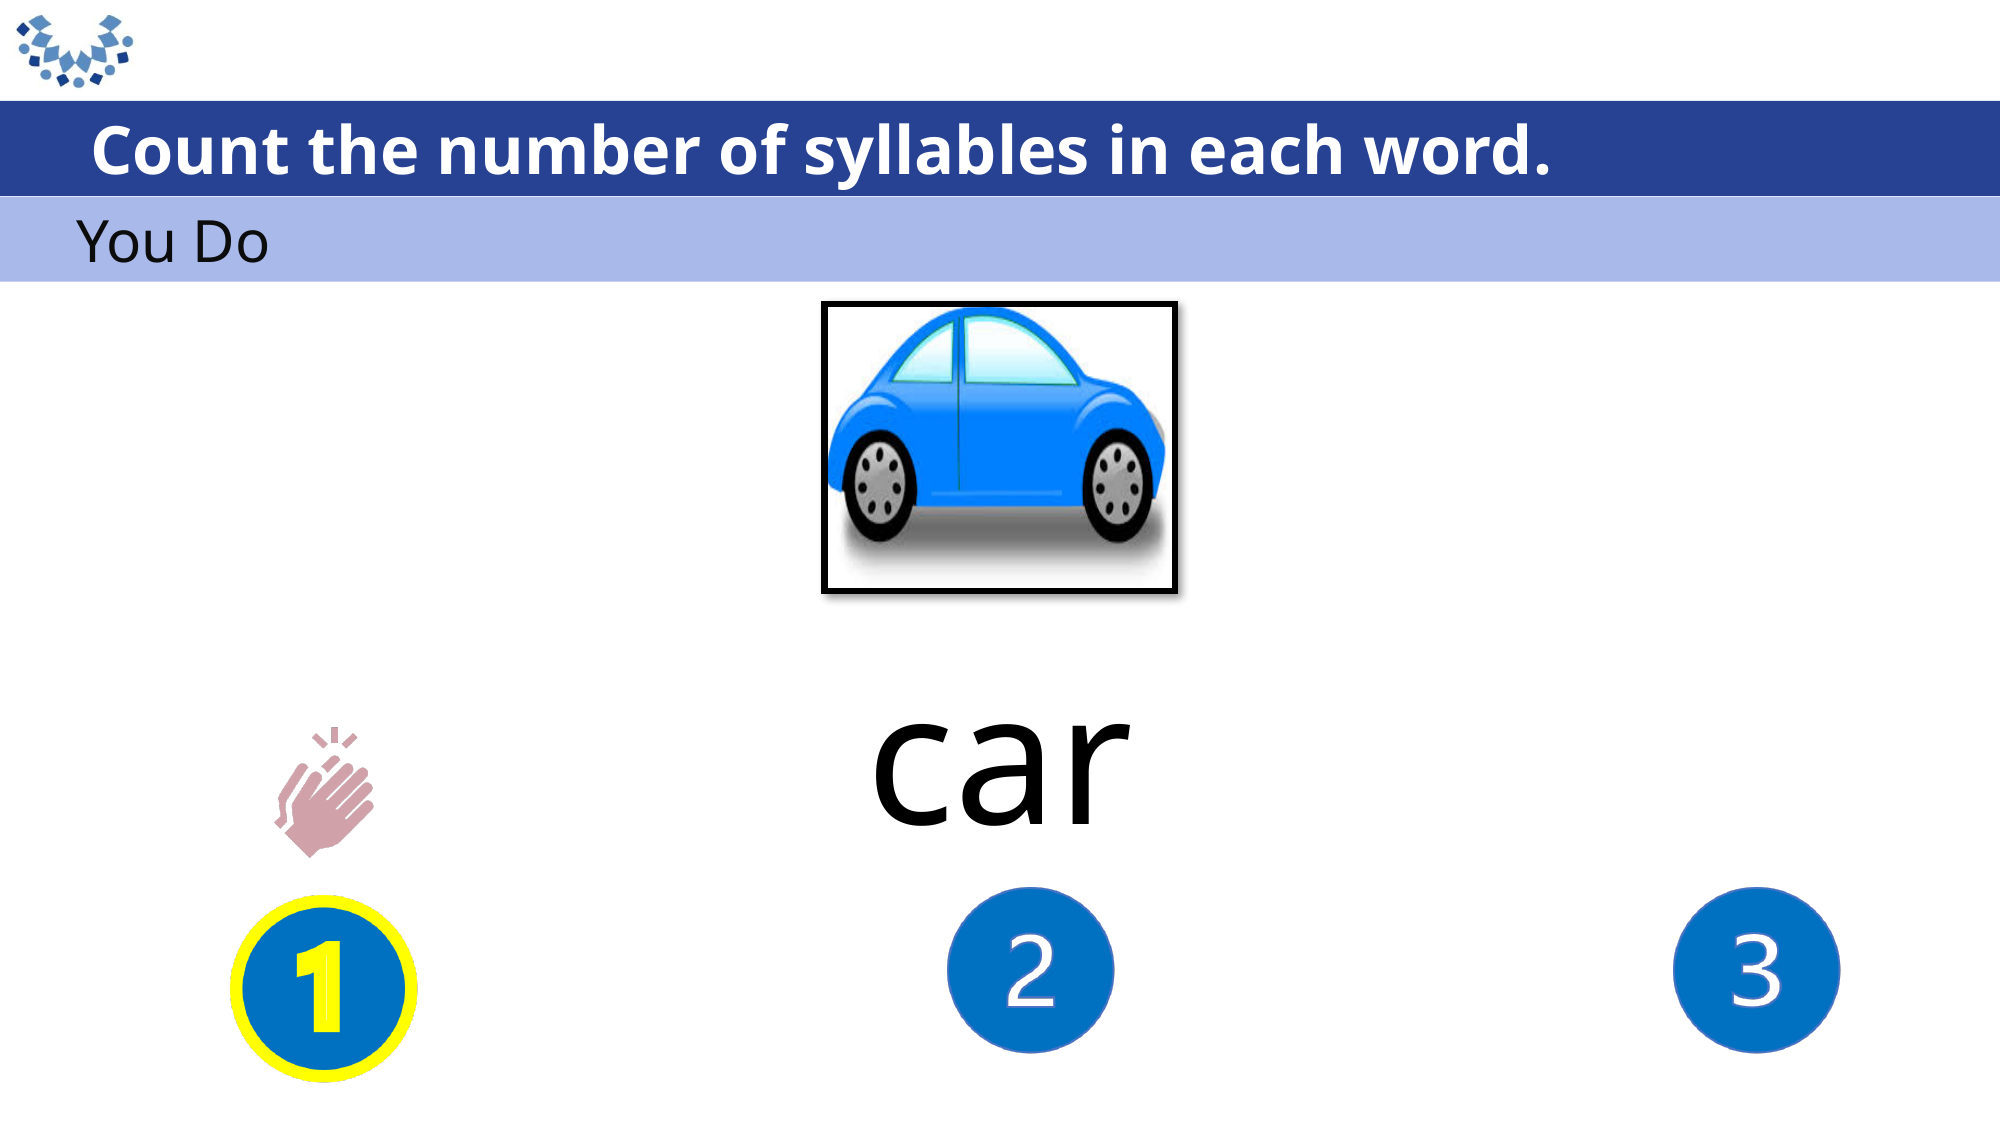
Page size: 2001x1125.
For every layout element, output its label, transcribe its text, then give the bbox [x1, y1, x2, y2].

text_box Count the number of syllables in each word. [0, 100, 2000, 196]
picture [926, 866, 1135, 1074]
picture [248, 716, 399, 867]
picture [827, 306, 1172, 588]
picture [1652, 866, 1861, 1074]
text_box You Do [0, 196, 2000, 282]
text_box car [425, 633, 1575, 869]
picture [8, 15, 138, 92]
picture [213, 878, 434, 1099]
